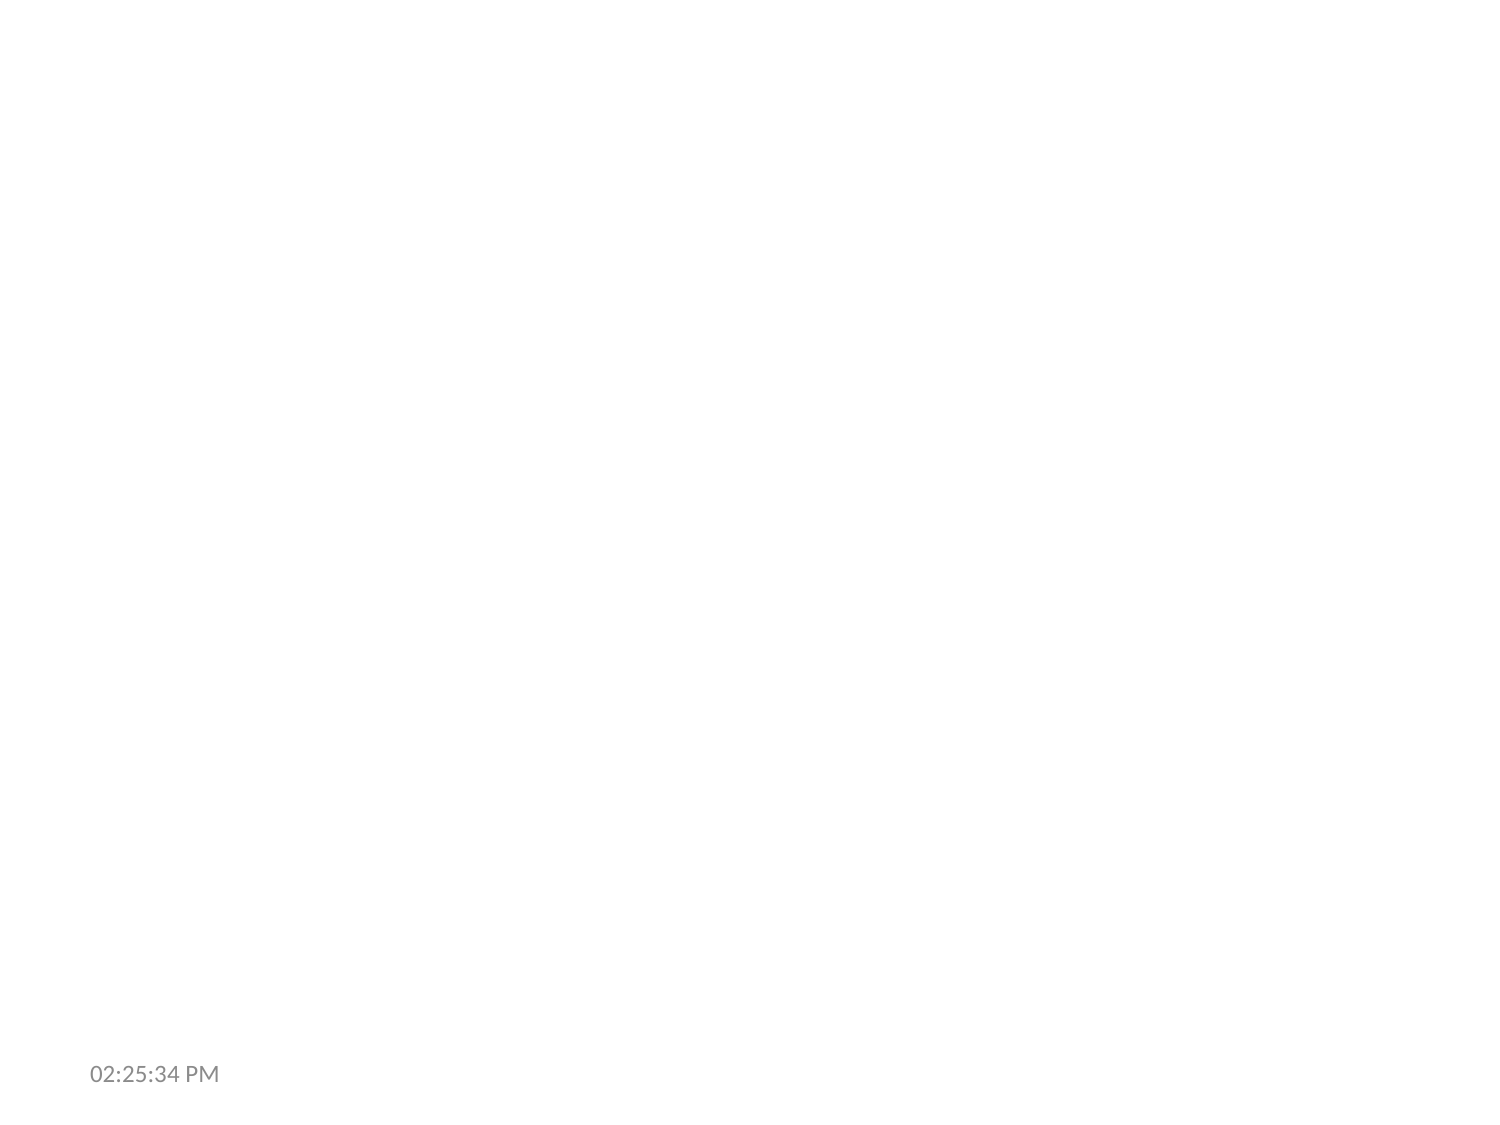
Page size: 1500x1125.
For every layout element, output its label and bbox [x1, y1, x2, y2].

slide_number [75, 1042, 425, 1103]
